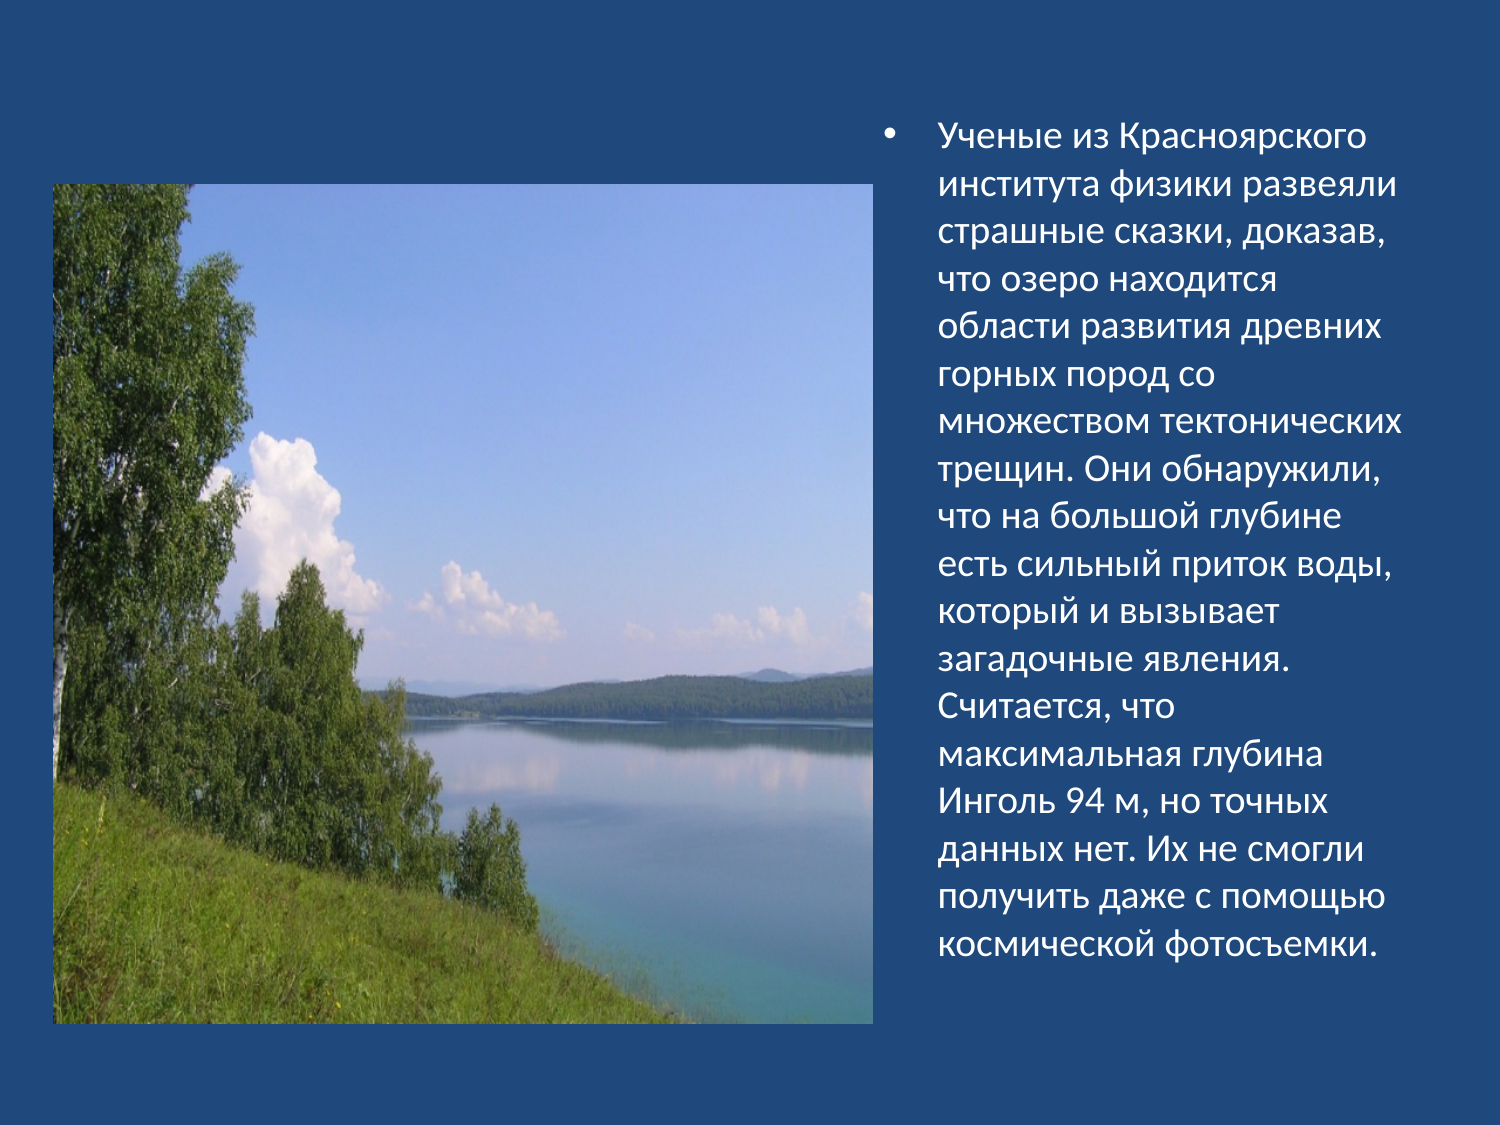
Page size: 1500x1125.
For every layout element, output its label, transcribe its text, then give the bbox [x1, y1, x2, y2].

picture [52, 184, 873, 1024]
list Ученые из Красноярского института физики развеяли страшные сказки, доказав, что озеро находится области развития древних горных пород со множеством тектонических трещин. Они обнаружили, что на большой глубине есть сильный приток воды, который и вызывает загадочные явления. Считается, что максимальная глубина Инголь 94 м, но точных данных нет. Их не смогли получить даже с помощью космической фотосъемки. [868, 101, 1425, 1005]
